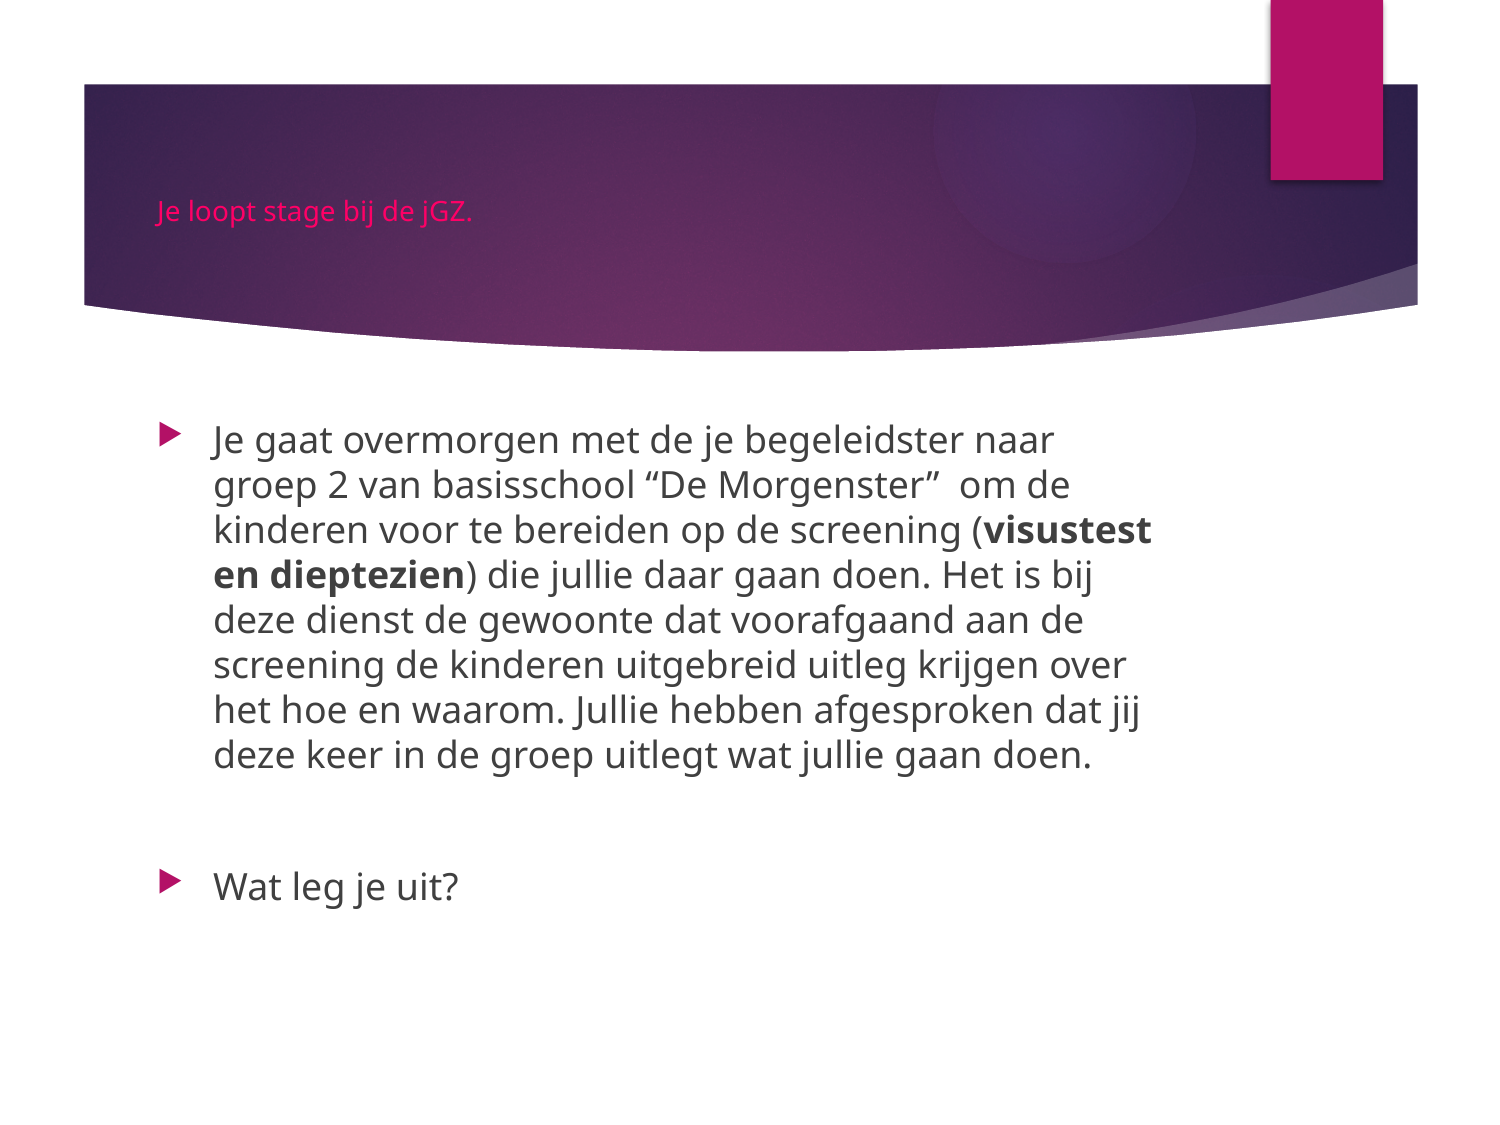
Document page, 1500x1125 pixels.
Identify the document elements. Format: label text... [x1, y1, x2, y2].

title Je loopt stage bij de jGZ. [142, 152, 1183, 269]
list Je gaat overmorgen met de je begeleidster naar groep 2 van basisschool “De Morgenster” om de kinderen voor te bereiden op de screening (visustest en dieptezien) die jullie daar gaan doen. Het is bij deze dienst de gewoonte dat voorafgaand aan de screening de kinderen uitgebreid uitleg krijgen over het hoe en waarom. Jullie hebben afgesproken dat jij deze keer in de groep uitlegt wat jullie gaan doen. Wat leg je uit? [141, 408, 1183, 988]
